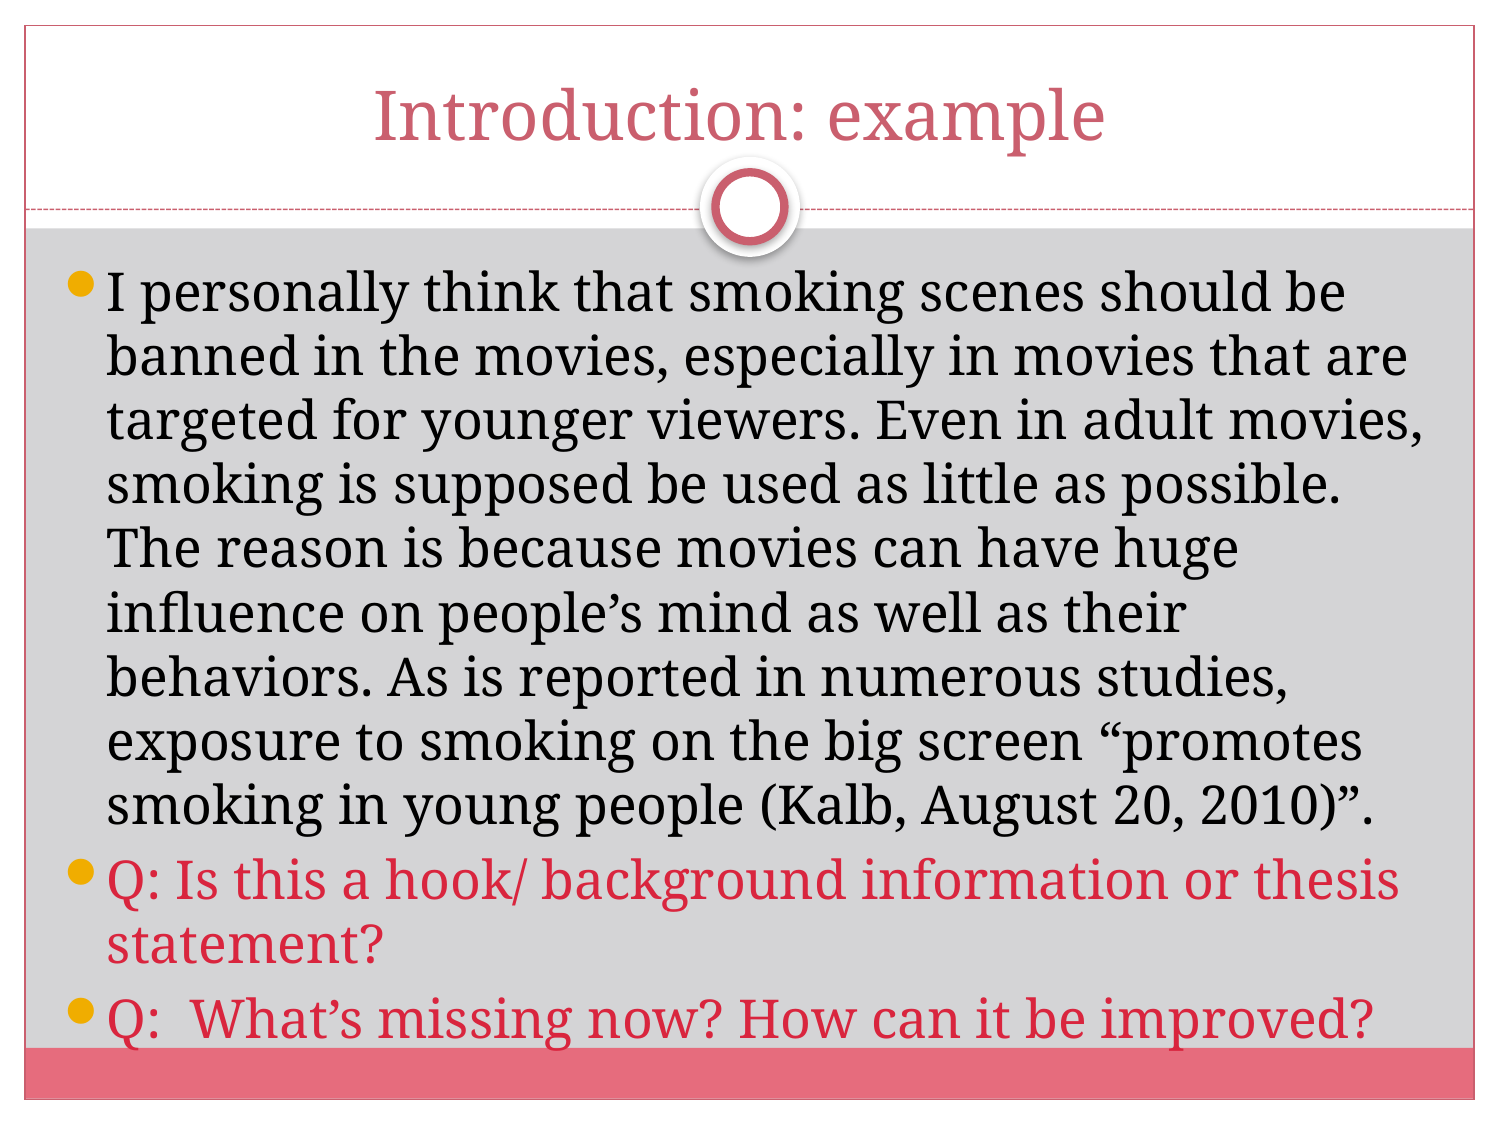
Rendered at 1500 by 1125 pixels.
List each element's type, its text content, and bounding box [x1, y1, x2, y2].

list I personally think that smoking scenes should be banned in the movies, especially in movies that are targeted for younger viewers. Even in adult movies, smoking is supposed be used as little as possible. The reason is because movies can have huge influence on people’s mind as well as their behaviors. As is reported in numerous studies, exposure to smoking on the big screen “promotes smoking in young people (Kalb, August 20, 2010)”. Q: Is this a hook/ background information or thesis statement? Q: What’s missing now? How can it be improved? [49, 250, 1445, 1067]
title Introduction: example [49, 37, 1450, 162]
